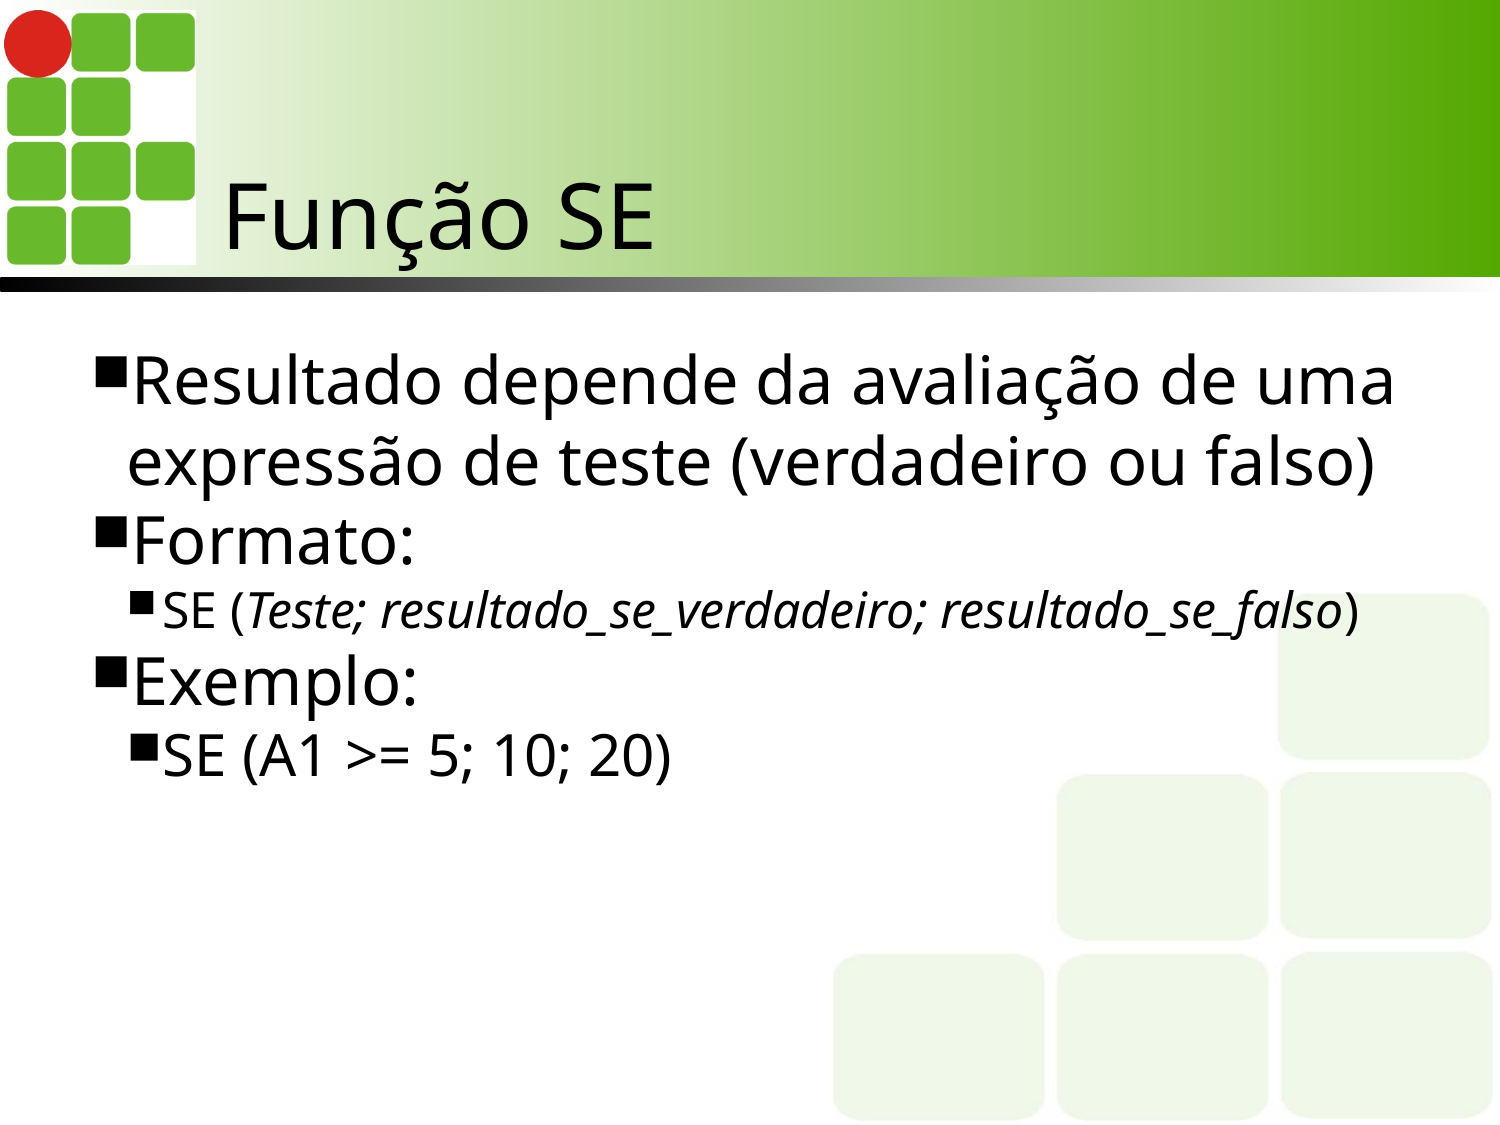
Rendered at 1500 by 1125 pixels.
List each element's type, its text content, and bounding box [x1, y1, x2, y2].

text_box Função SE [206, 35, 1467, 275]
picture [4, 10, 196, 265]
text_box Resultado depende da avaliação de uma expressão de teste (verdadeiro ou falso) Formato: SE (Teste; resultado_se_verdadeiro; resultado_se_falso) Exemplo: SE (A1 >= 5; 10; 20) [76, 331, 1483, 1006]
picture [738, 547, 1500, 1125]
